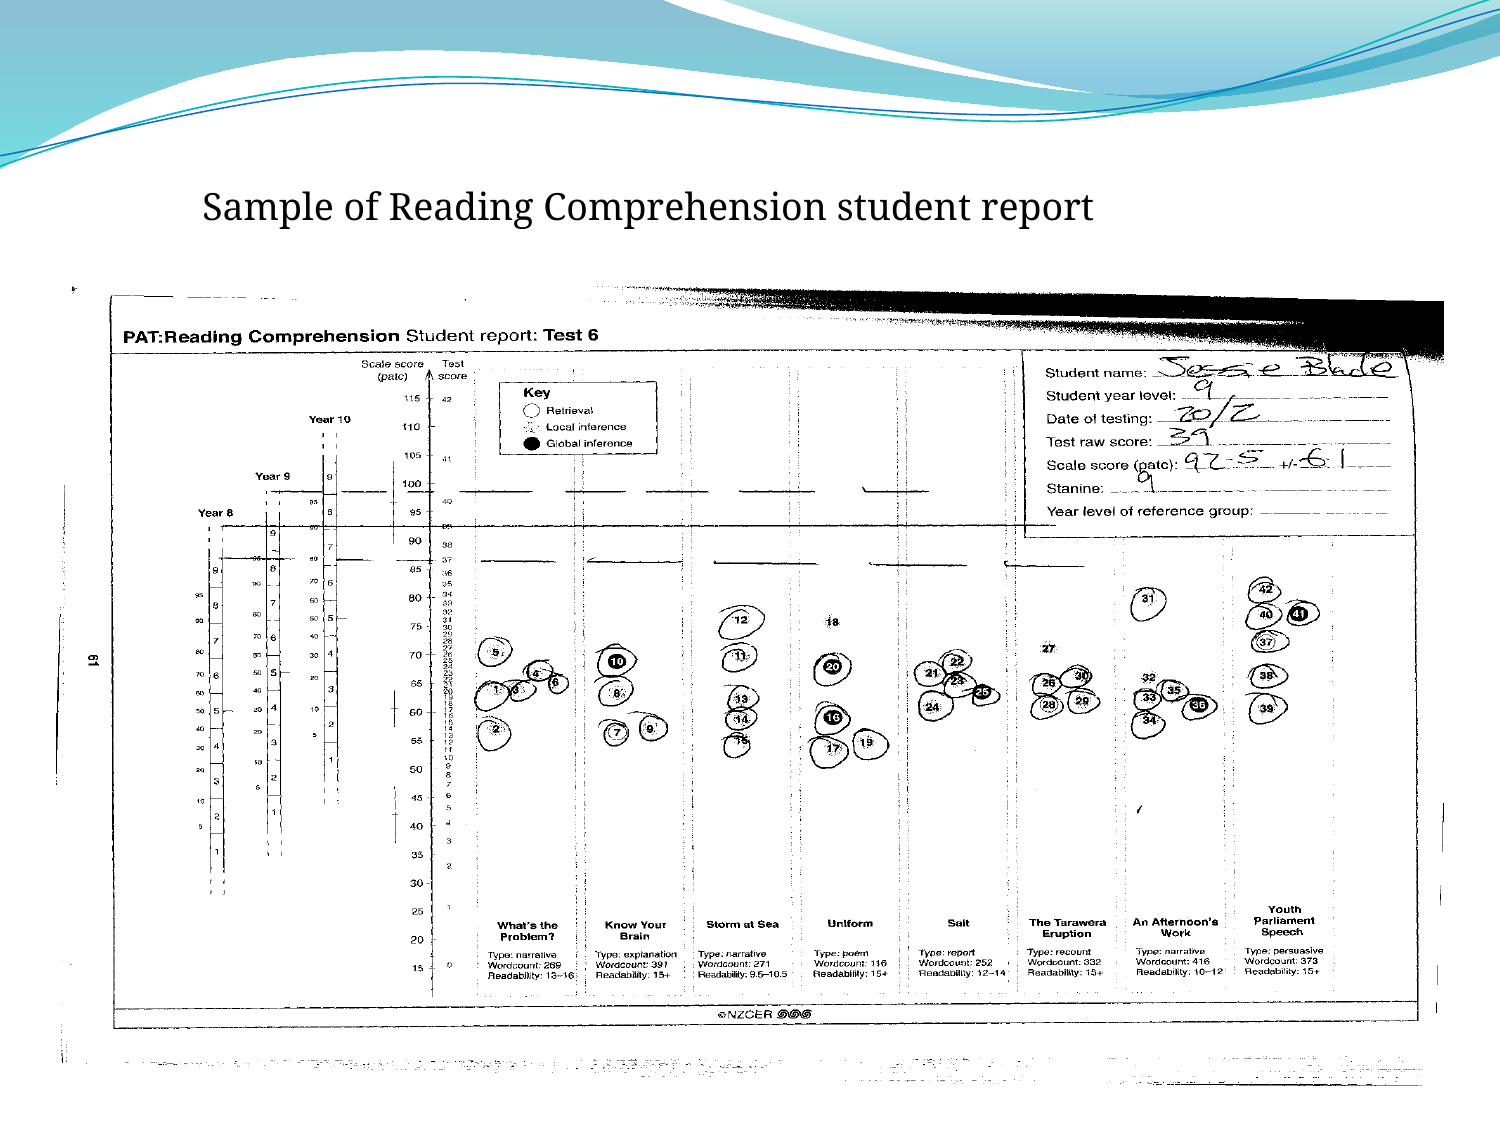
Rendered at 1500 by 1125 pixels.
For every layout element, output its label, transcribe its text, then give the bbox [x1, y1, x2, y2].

picture [56, 280, 1452, 1091]
text_box Sample of Reading Comprehension student report [187, 175, 1336, 236]
